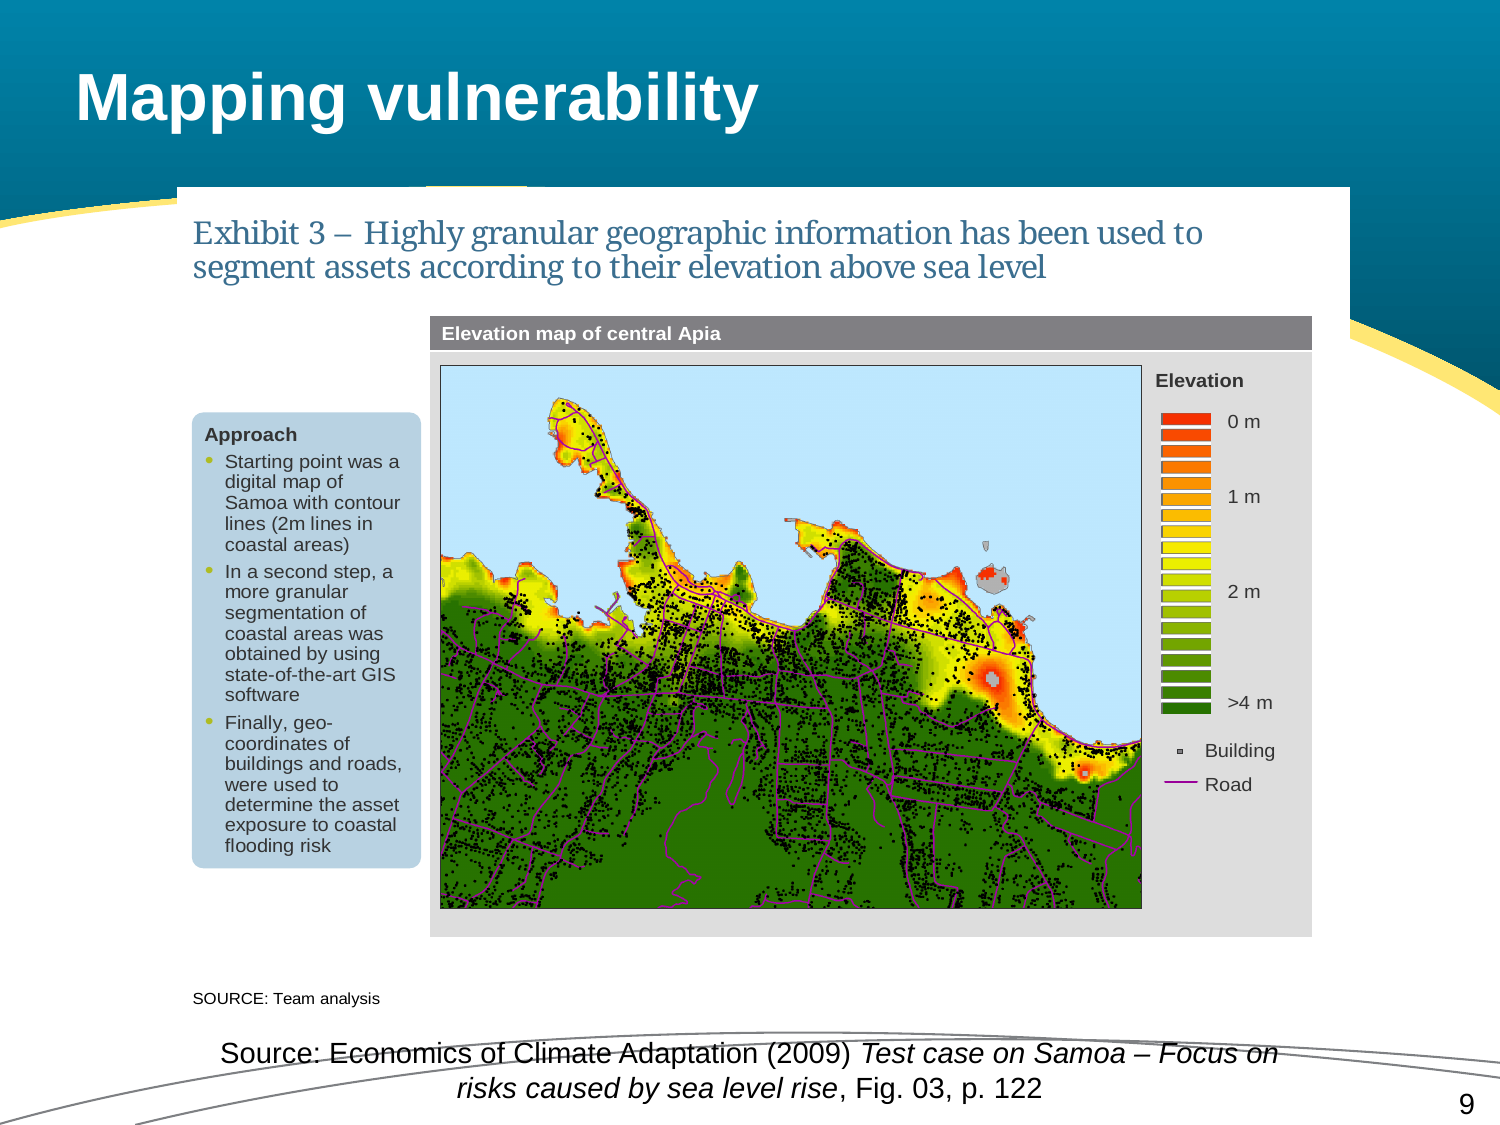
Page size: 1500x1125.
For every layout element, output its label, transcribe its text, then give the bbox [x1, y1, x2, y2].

slide_number 9 [1124, 1084, 1476, 1113]
title Mapping vulnerability [74, 0, 1476, 188]
text_box Source: Economics of Climate Adaptation (2009) Test case on Samoa – Focus on risks caused by sea level rise, Fig. 03, p. 122 [187, 1035, 1313, 1112]
picture [176, 187, 1351, 1026]
